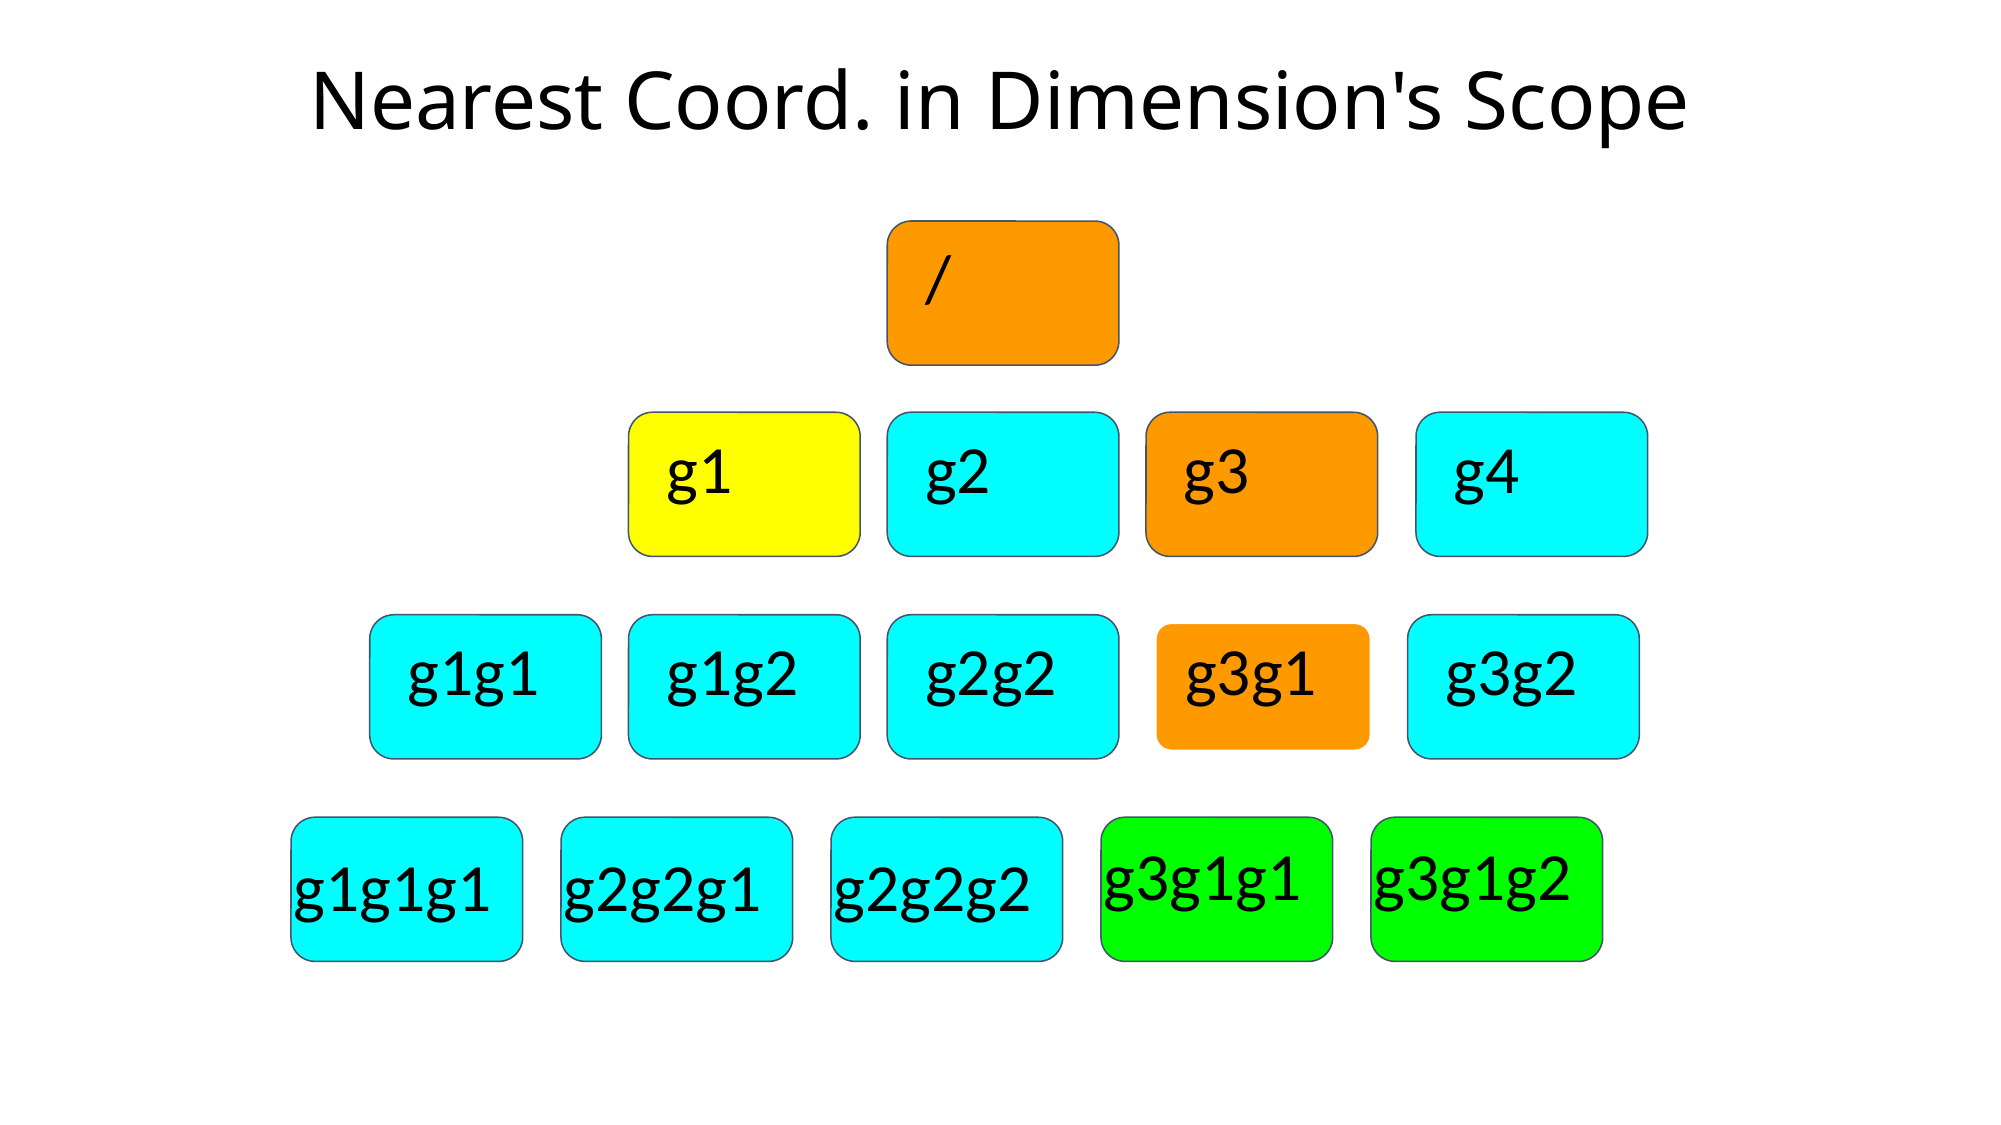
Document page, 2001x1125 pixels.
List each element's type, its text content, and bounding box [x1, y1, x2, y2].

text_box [280, 817, 569, 975]
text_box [1090, 817, 1360, 964]
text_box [887, 412, 1119, 557]
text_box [1407, 614, 1640, 759]
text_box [887, 221, 1119, 366]
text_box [887, 614, 1119, 759]
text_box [569, 817, 820, 975]
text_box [628, 614, 861, 759]
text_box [1145, 412, 1378, 557]
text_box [820, 817, 1109, 975]
title Nearest Coord. in Dimension's Scope [249, 43, 1750, 242]
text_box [1360, 817, 1649, 964]
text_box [628, 412, 861, 557]
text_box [1415, 412, 1648, 557]
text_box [369, 614, 602, 759]
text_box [1147, 614, 1379, 759]
